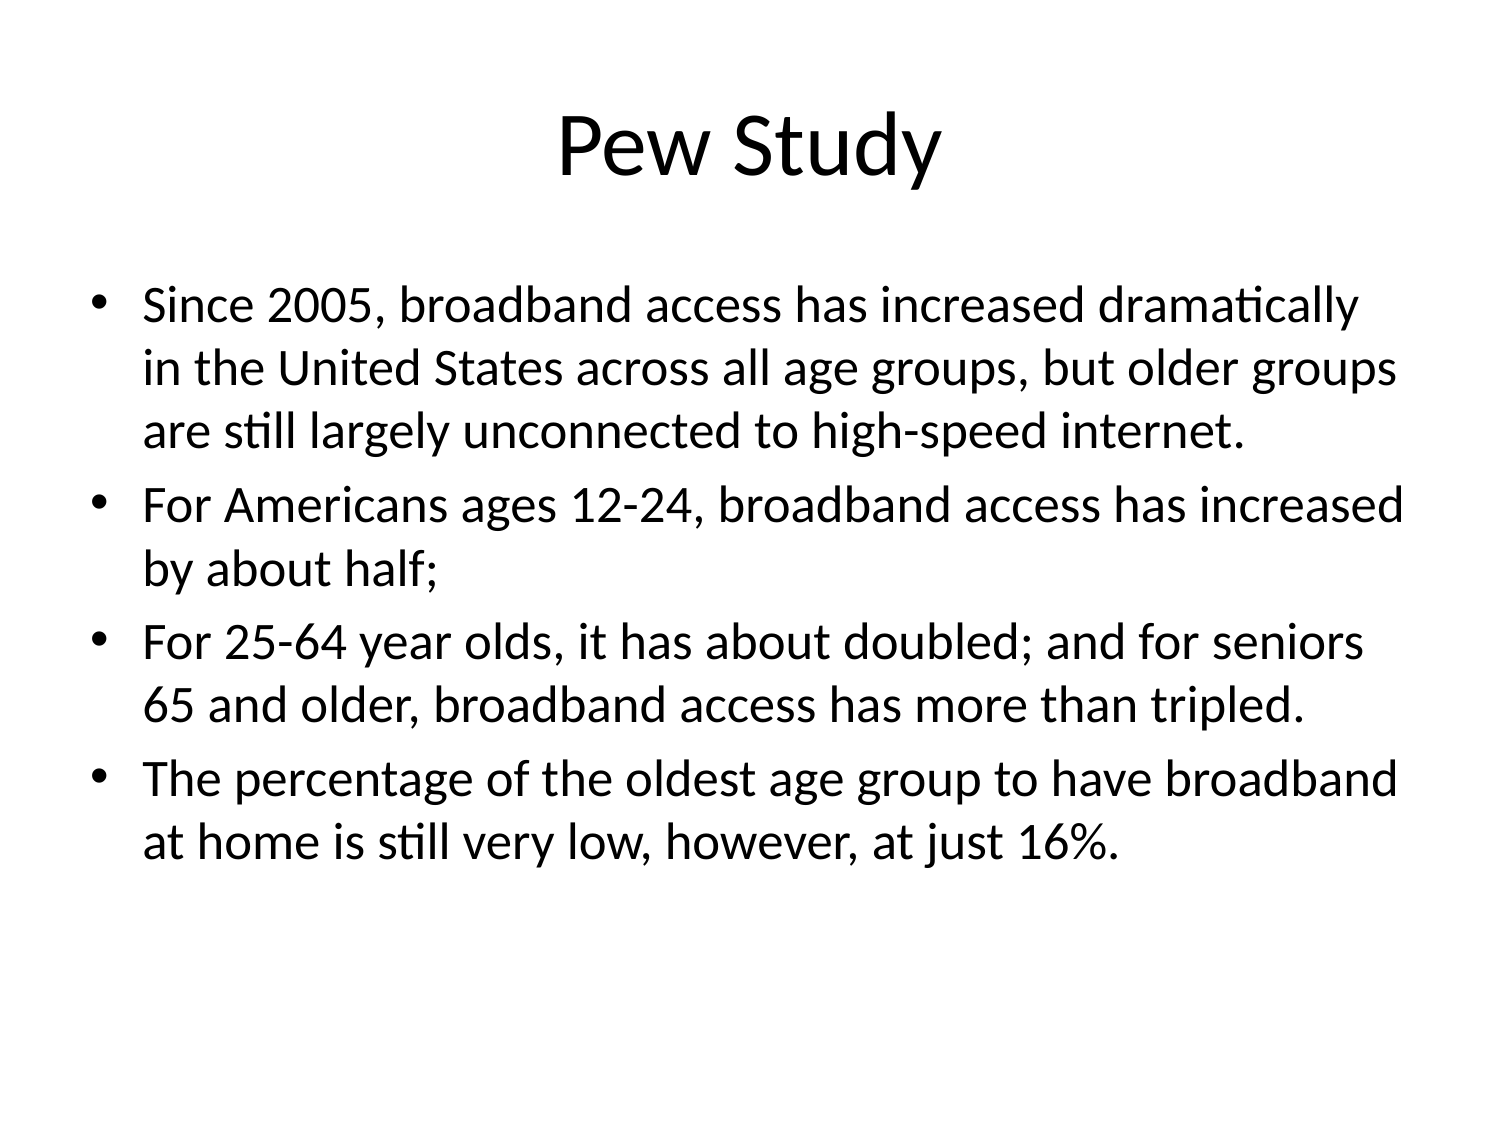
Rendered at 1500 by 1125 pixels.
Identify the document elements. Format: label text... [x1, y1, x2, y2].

title Pew Study [75, 45, 1425, 233]
list Since 2005, broadband access has increased dramatically in the United States across all age groups, but older groups are still largely unconnected to high-speed internet. For Americans ages 12-24, broadband access has increased by about half; For 25-64 year olds, it has about doubled; and for seniors 65 and older, broadband access has more than tripled. The percentage of the oldest age group to have broadband at home is still very low, however, at just 16%. [75, 262, 1425, 1005]
